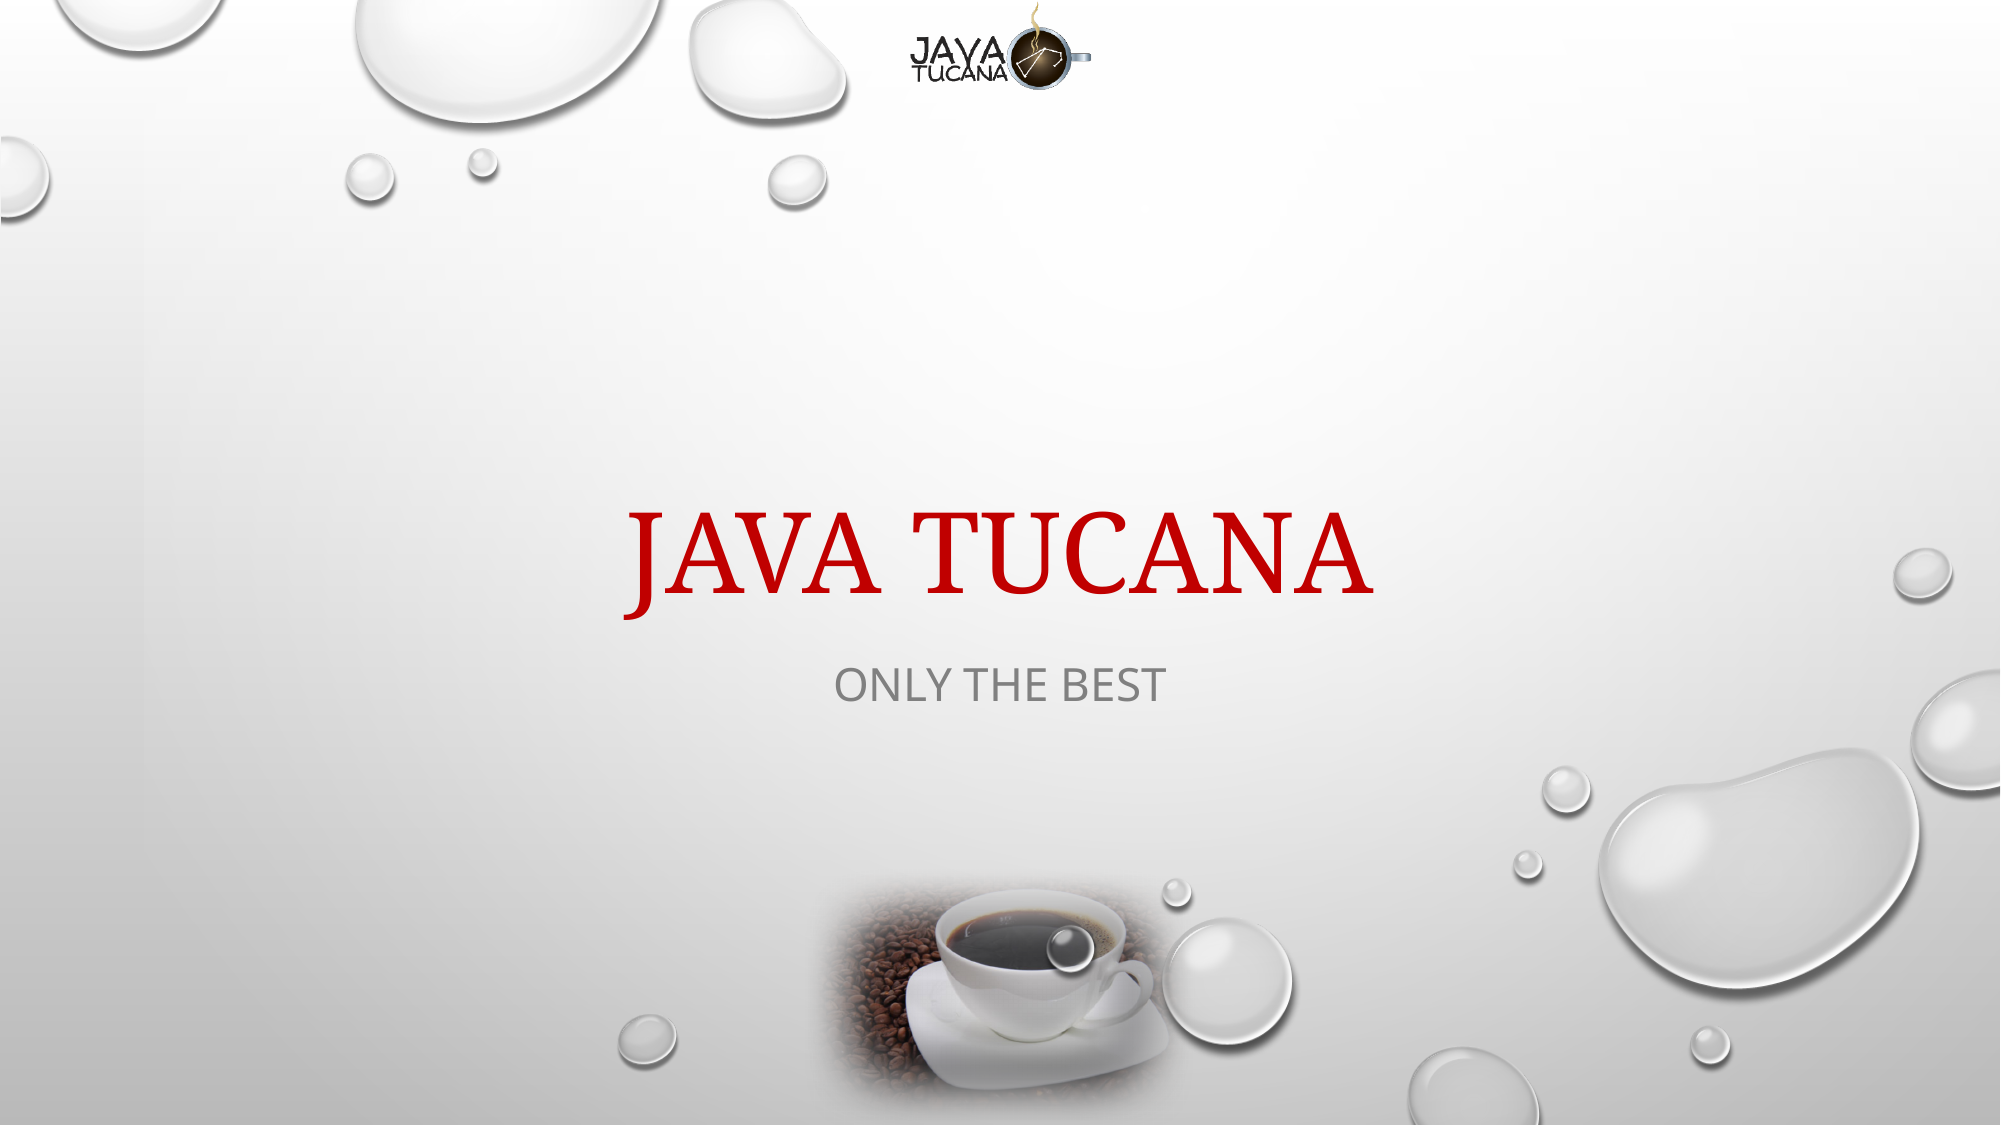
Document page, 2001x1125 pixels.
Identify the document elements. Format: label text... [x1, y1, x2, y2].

subtitle Only the Best [287, 637, 1713, 863]
picture [1, 0, 2001, 1125]
title Java Tucana [287, 213, 1713, 625]
